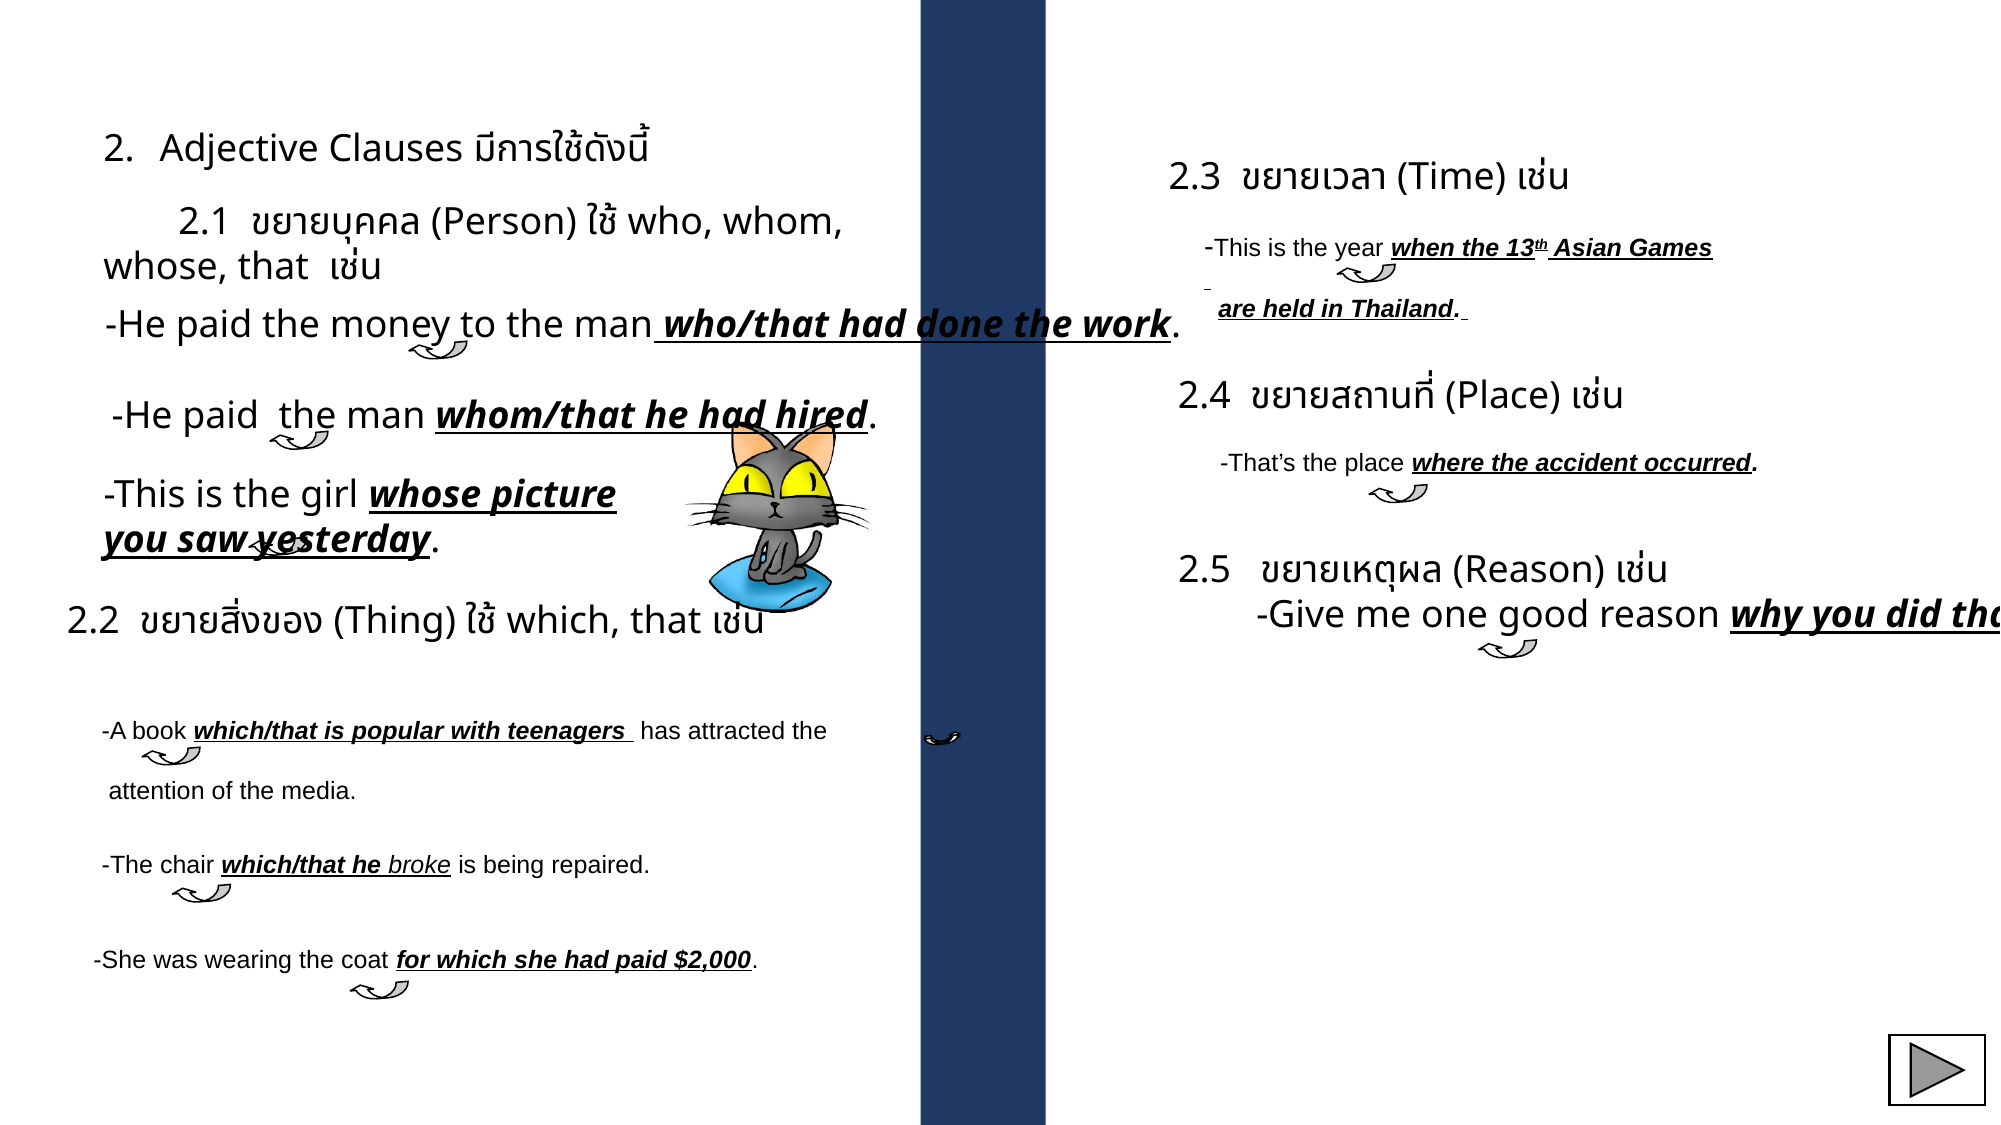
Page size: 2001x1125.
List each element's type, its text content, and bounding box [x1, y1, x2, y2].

text_box -This is the year when the 13th Asian Games are held in Thailand. [1189, 220, 1918, 363]
text_box -He paid the man whom/that he had hired. [96, 383, 1162, 514]
text_box [1888, 1034, 1986, 1106]
text_box -This is the girl whose picture you saw yesterday. [88, 462, 655, 588]
text_box [920, 917, 1047, 1125]
text_box Adjective Clauses มีการใช้ดังนี้ 2.1 ขยายบุคคล (Person) ใช้ who, whom, whose, that เช่น [88, 116, 944, 292]
text_box [1478, 643, 1537, 658]
text_box -The chair which/that he broke is being repaired. [86, 841, 1078, 917]
text_box 2.3 ขยายเวลา (Time) เช่น [1153, 144, 1803, 205]
text_box [920, 0, 1047, 292]
text_box -She was wearing the coat for which she had paid $2,000. [78, 935, 797, 1011]
text_box 2.4 ขยายสถานที่ (Place) เช่น -That’s the place where the accident occurred. [1162, 363, 2000, 537]
text_box 2.5 ขยายเหตุผล (Reason) เช่น -Give me one good reason why you did that. [1153, 537, 2000, 643]
text_box [924, 734, 961, 745]
text_box 2.2 ขยายสิ่งของ (Thing) ใช้ which, that เช่น [0, 588, 781, 719]
text_box -A book which/that is popular with teenagers has attracted the attention of the media. [86, 707, 867, 841]
picture [655, 391, 895, 644]
text_box [920, 514, 1047, 841]
text_box -He paid the money to the man who/that had done the work. [15, 292, 1189, 423]
